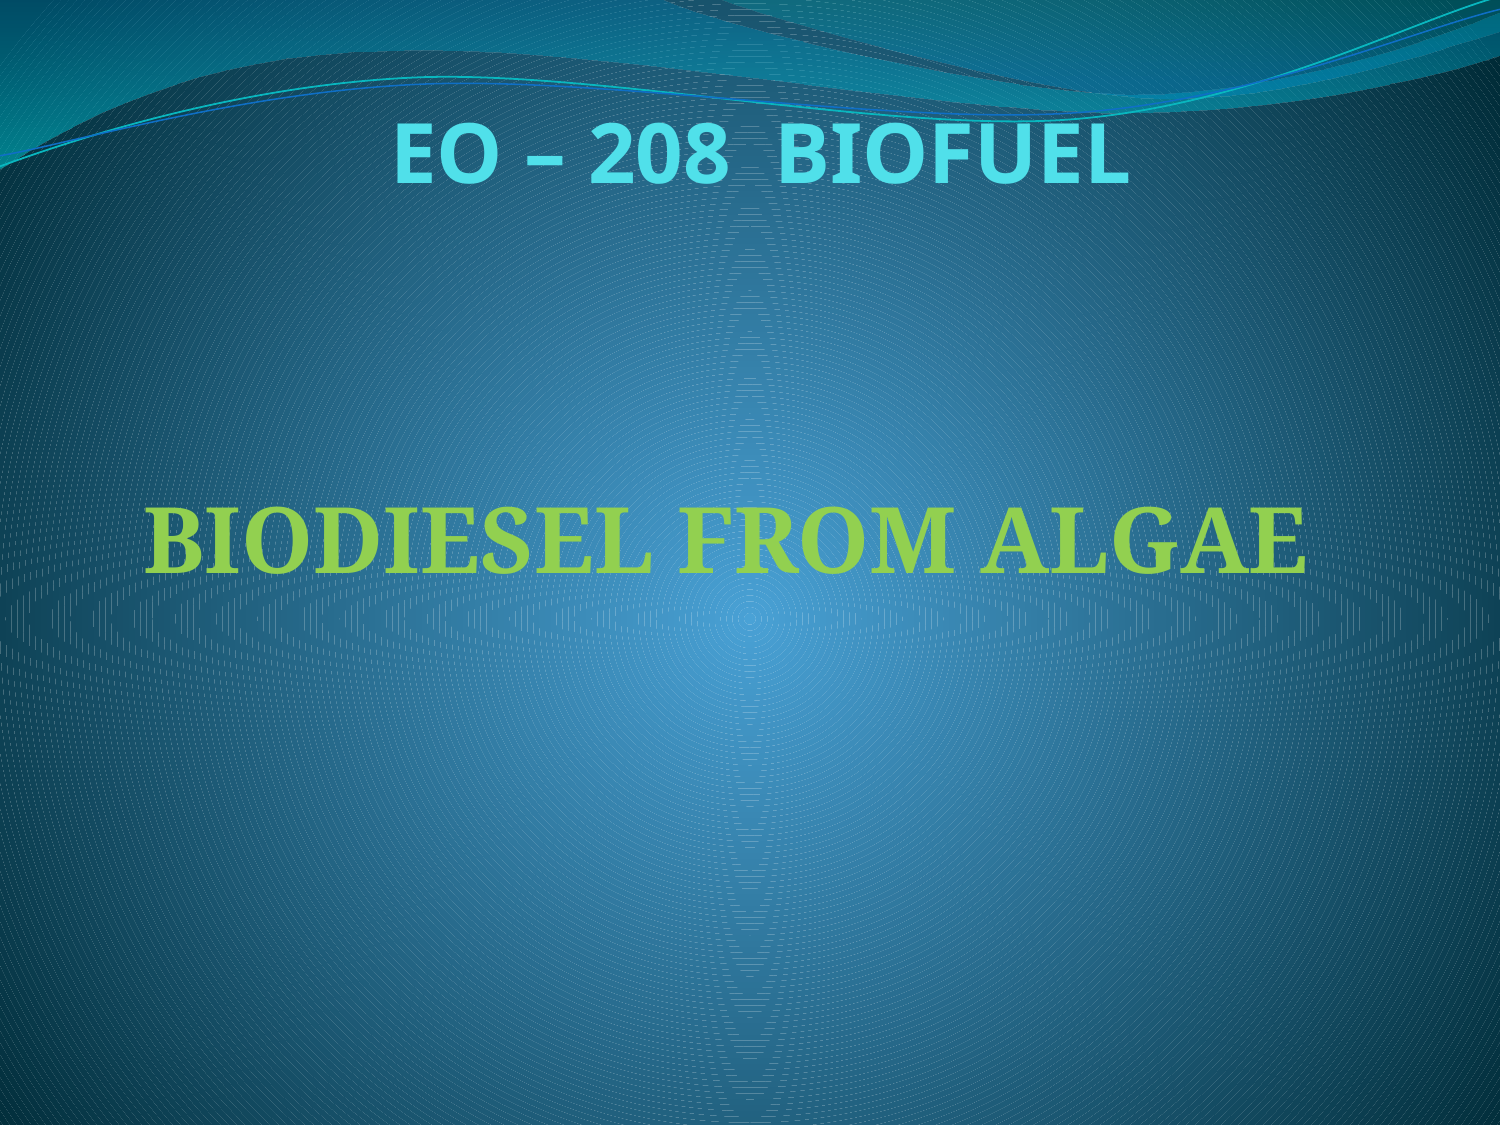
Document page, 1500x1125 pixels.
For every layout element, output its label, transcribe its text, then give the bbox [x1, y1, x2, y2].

title EO – 208 BIOFUEL [324, 62, 1200, 200]
subtitle BIODIESEL FROM ALGAE [87, 474, 1376, 1050]
